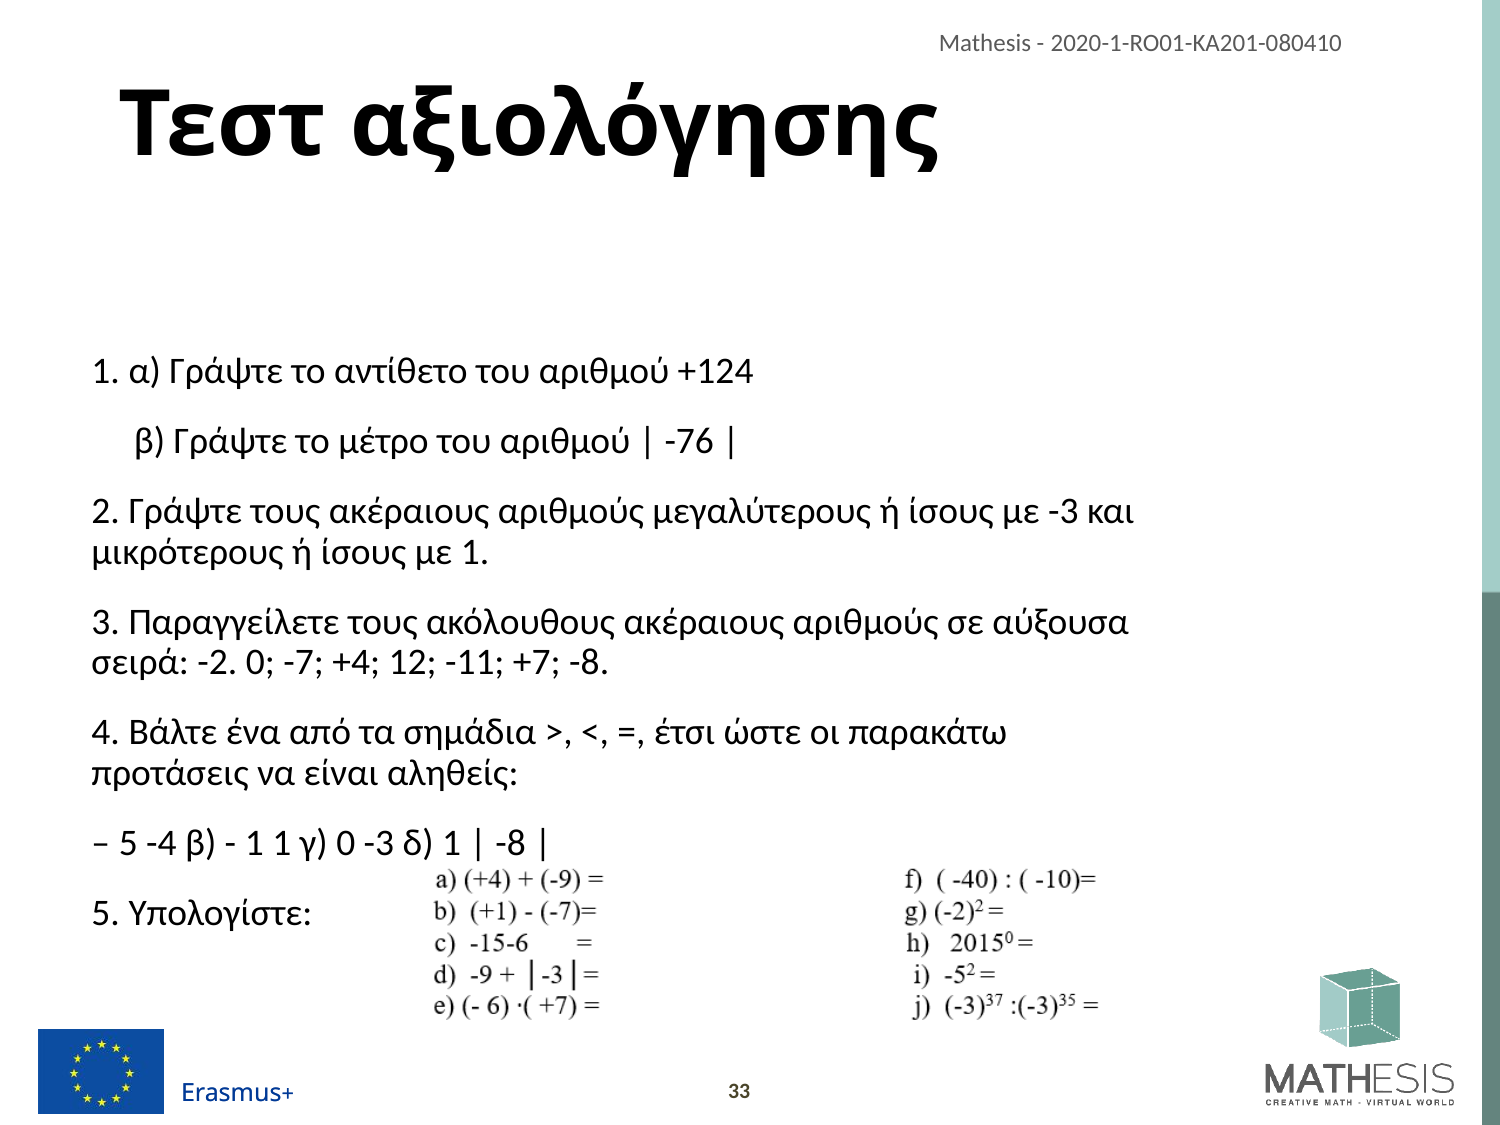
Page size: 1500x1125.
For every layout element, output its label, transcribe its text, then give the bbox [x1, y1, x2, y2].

title Τεστ αξιολόγησης [103, 59, 1397, 278]
list 1. α) Γράψτε το αντίθετο του αριθμού +124 β) Γράψτε το μέτρο του αριθμού | -76 | 2. Γράψτε τους ακέραιους αριθμούς μεγαλύτερους ή ίσους με -3 και μικρότερους ή ίσους με 1. 3. Παραγγείλετε τους ακόλουθους ακέραιους αριθμούς σε αύξουσα σειρά: -2. 0; -7; +4; 12; -11; +7; -8. 4. Βάλτε ένα από τα σημάδια >, <, =, έτσι ώστε οι παρακάτω προτάσεις να είναι αληθείς: – 5 -4 β) - 1 1 γ) 0 -3 δ) 1 | -8 | 5. Υπολογίστε: [76, 344, 1159, 822]
picture [38, 1029, 164, 1114]
picture [424, 863, 1131, 1027]
